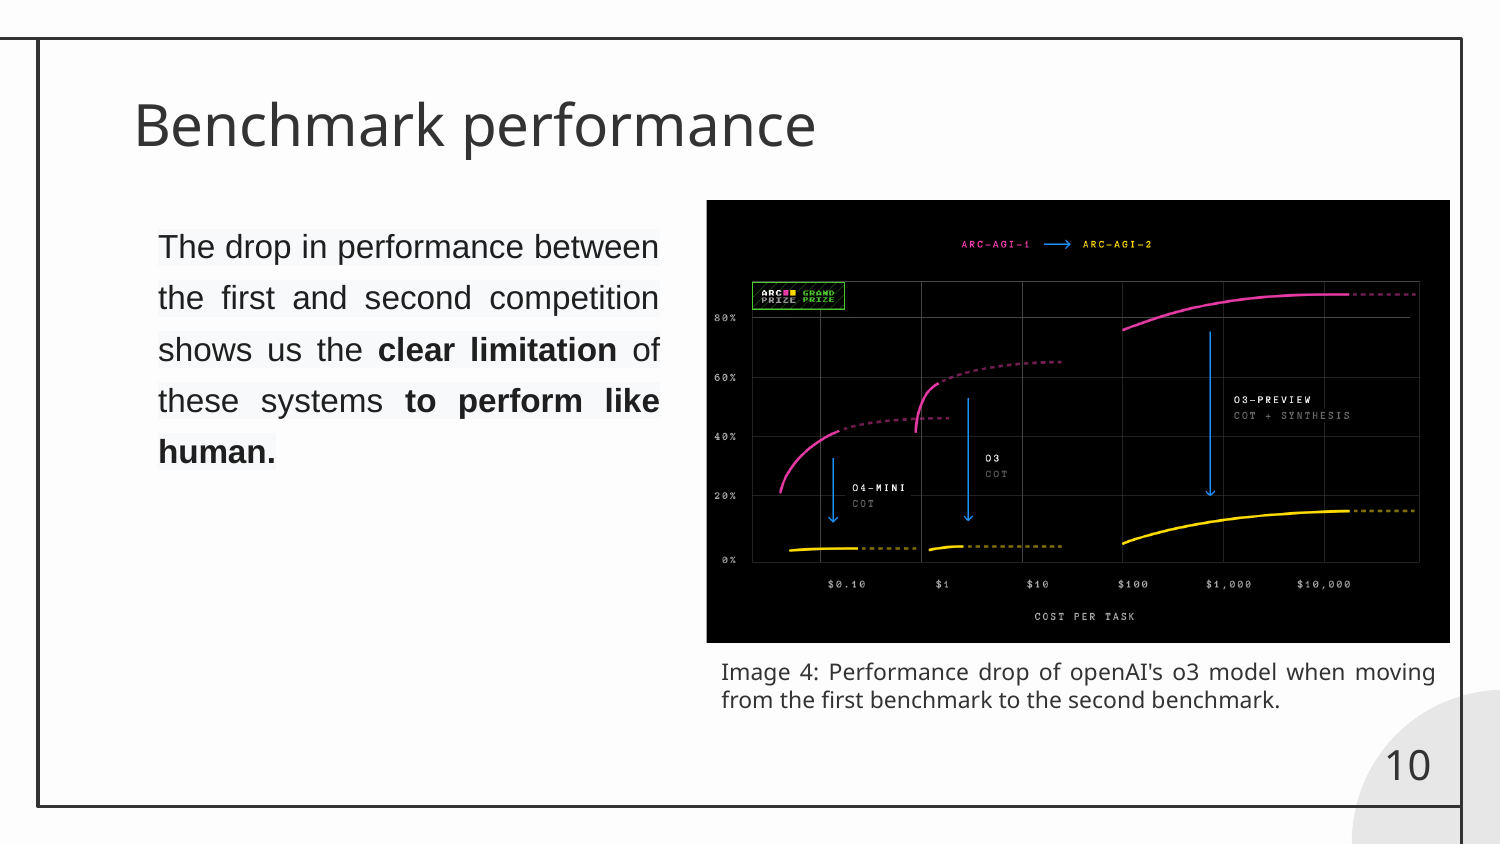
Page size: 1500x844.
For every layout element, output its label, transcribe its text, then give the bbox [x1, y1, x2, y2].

text_box ‹#› [1363, 728, 1453, 798]
text_box Image 4: Performance drop of openAI's o3 model when moving from the first benchmark to the second benchmark. [706, 650, 1453, 728]
picture [706, 200, 1453, 644]
title Benchmark performance [118, 72, 1382, 167]
list The drop in performance between the first and second competition shows us the clear limitation of these systems to perform like human. [118, 199, 707, 730]
